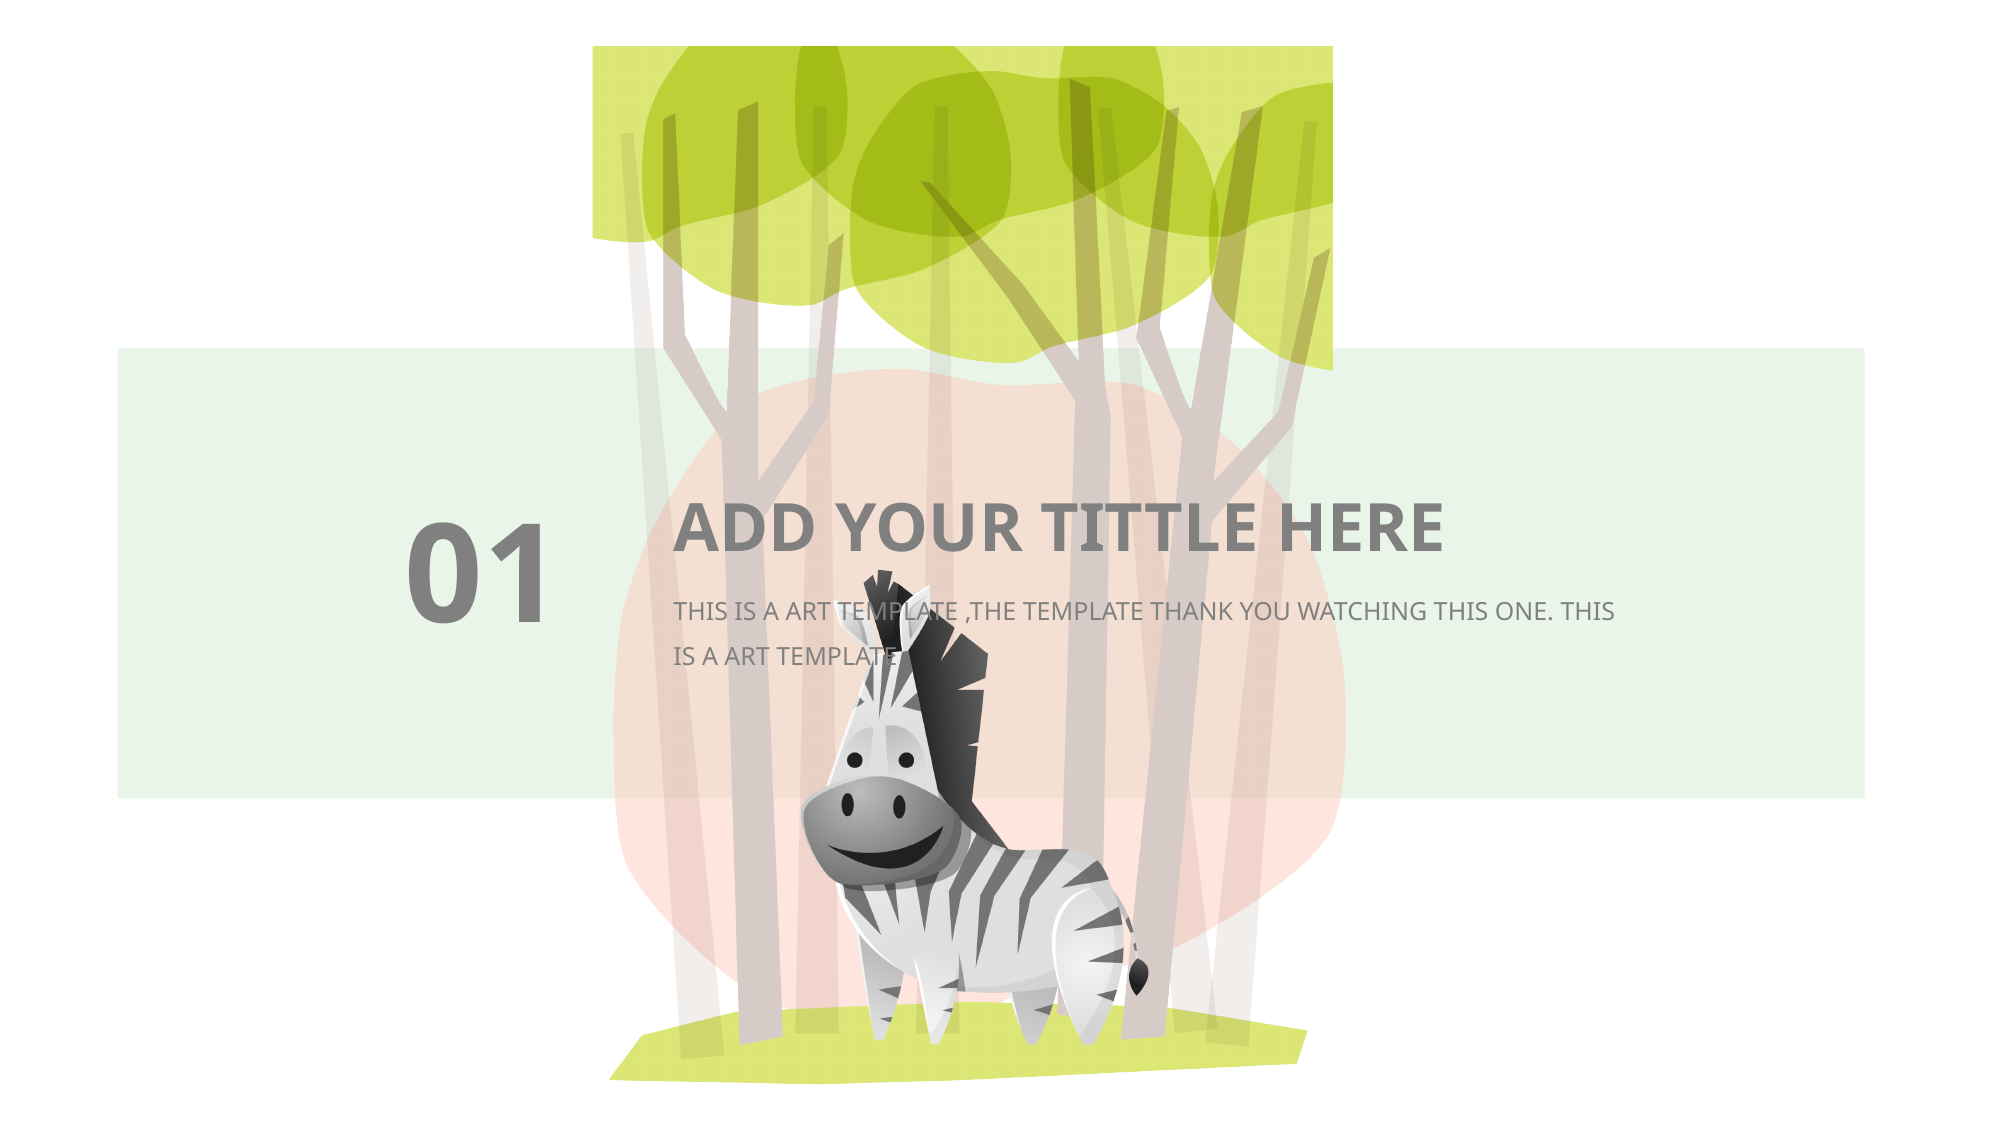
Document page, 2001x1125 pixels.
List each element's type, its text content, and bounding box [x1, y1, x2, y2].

picture [590, 46, 1365, 1101]
text_box 01 [373, 477, 590, 658]
text_box [1365, 347, 1866, 799]
text_box ADD YOUR TITTLE HERE [1365, 477, 1645, 573]
text_box THIS IS A ART TEMPLATE ,THE TEMPLATE THANK YOU WATCHING THIS ONE. THIS IS A ART TEMPLATE [1365, 573, 1660, 678]
text_box [117, 347, 590, 799]
